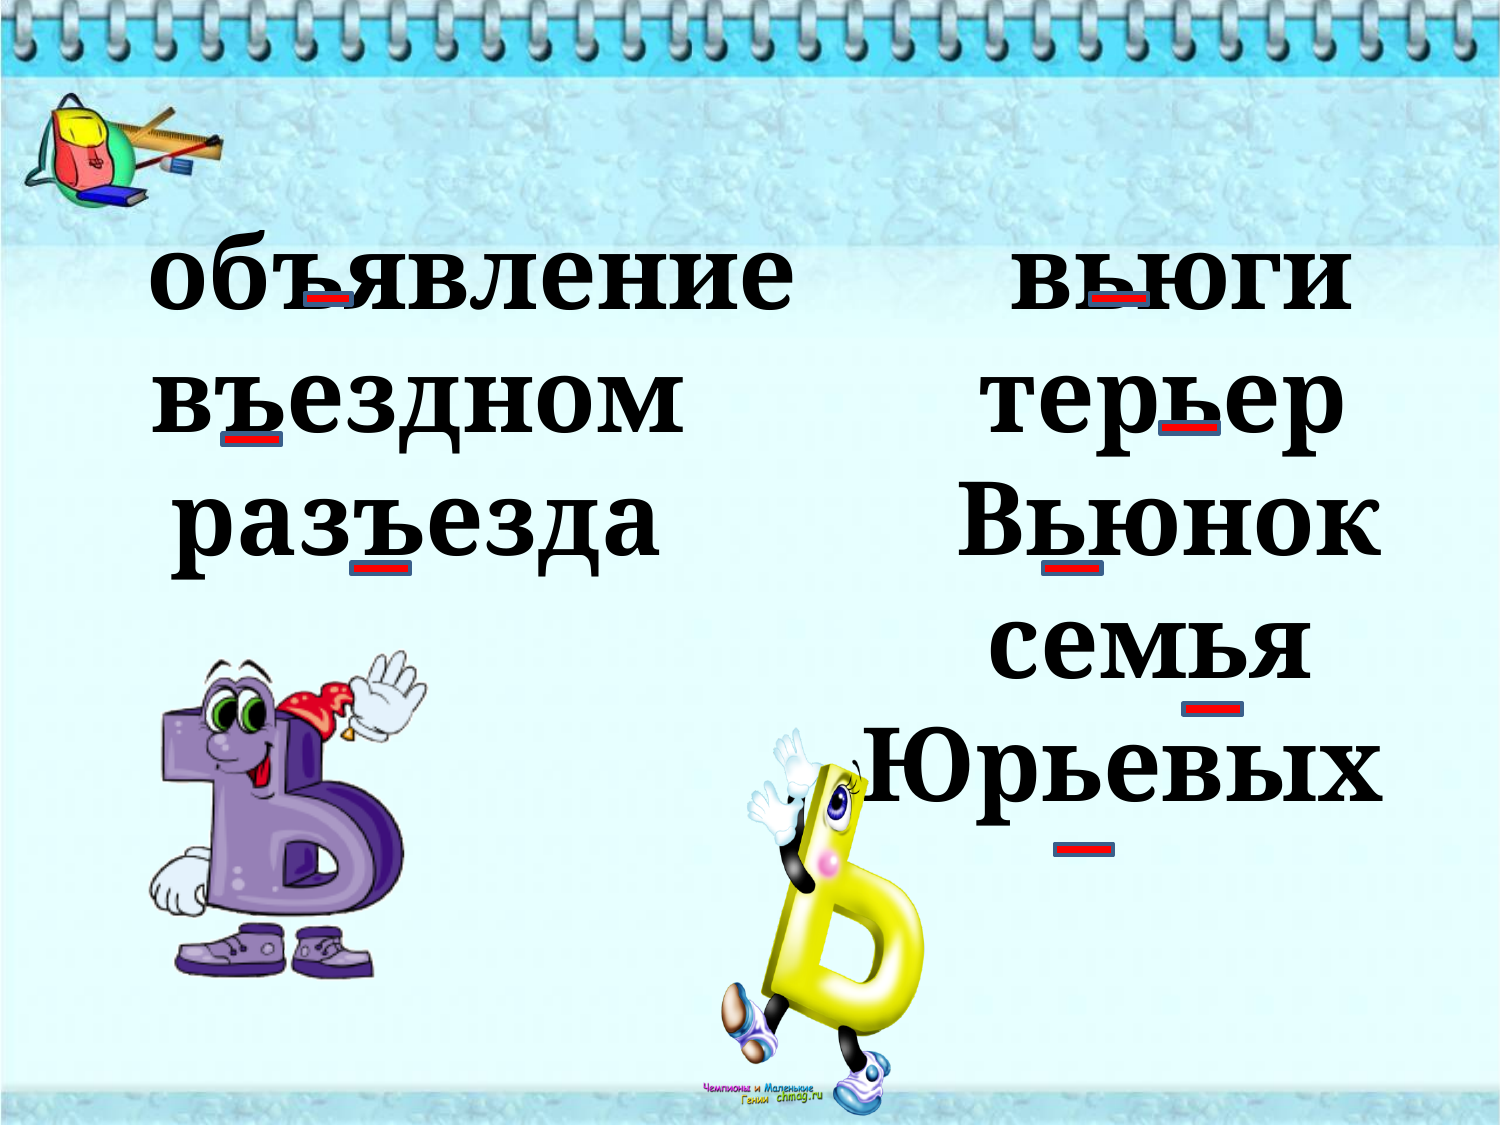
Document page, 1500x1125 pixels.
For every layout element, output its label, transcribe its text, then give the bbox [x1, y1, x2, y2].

text_box [220, 431, 283, 447]
text_box [349, 560, 412, 576]
title объявление вьюги въездном терьер разъезда Вьюнок семья Юрьевых [74, 44, 1426, 985]
text_box [1041, 560, 1104, 576]
text_box [1053, 842, 1115, 857]
text_box [1158, 420, 1221, 436]
text_box [1088, 291, 1150, 307]
picture [0, 0, 1500, 1125]
text_box [1181, 701, 1244, 717]
text_box [303, 291, 354, 307]
